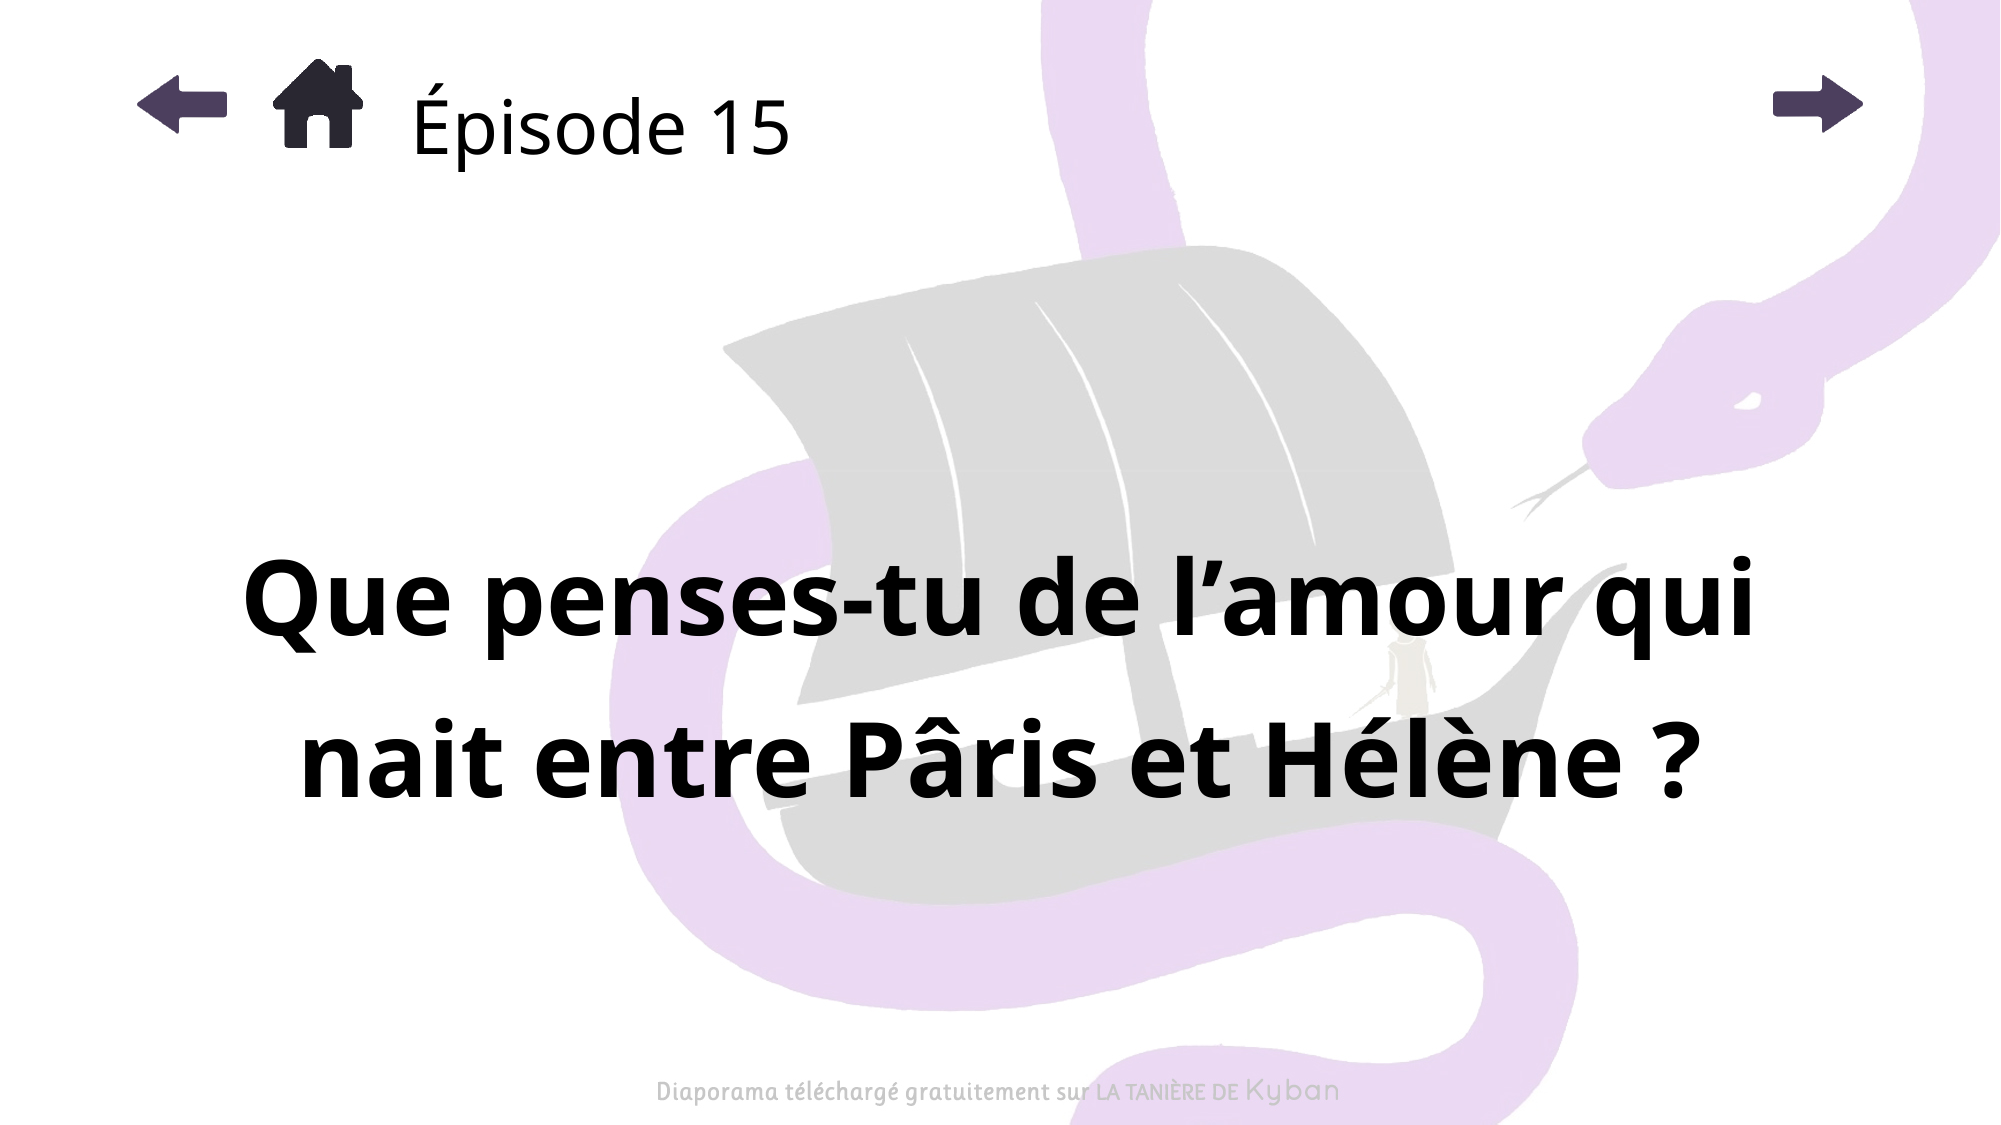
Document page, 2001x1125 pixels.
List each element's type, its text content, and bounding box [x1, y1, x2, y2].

title Épisode 15 [395, 59, 1863, 202]
list Que penses-tu de l’amour qui nait entre Pâris et Hélène ? [137, 299, 1863, 1014]
picture [0, 0, 2001, 1125]
